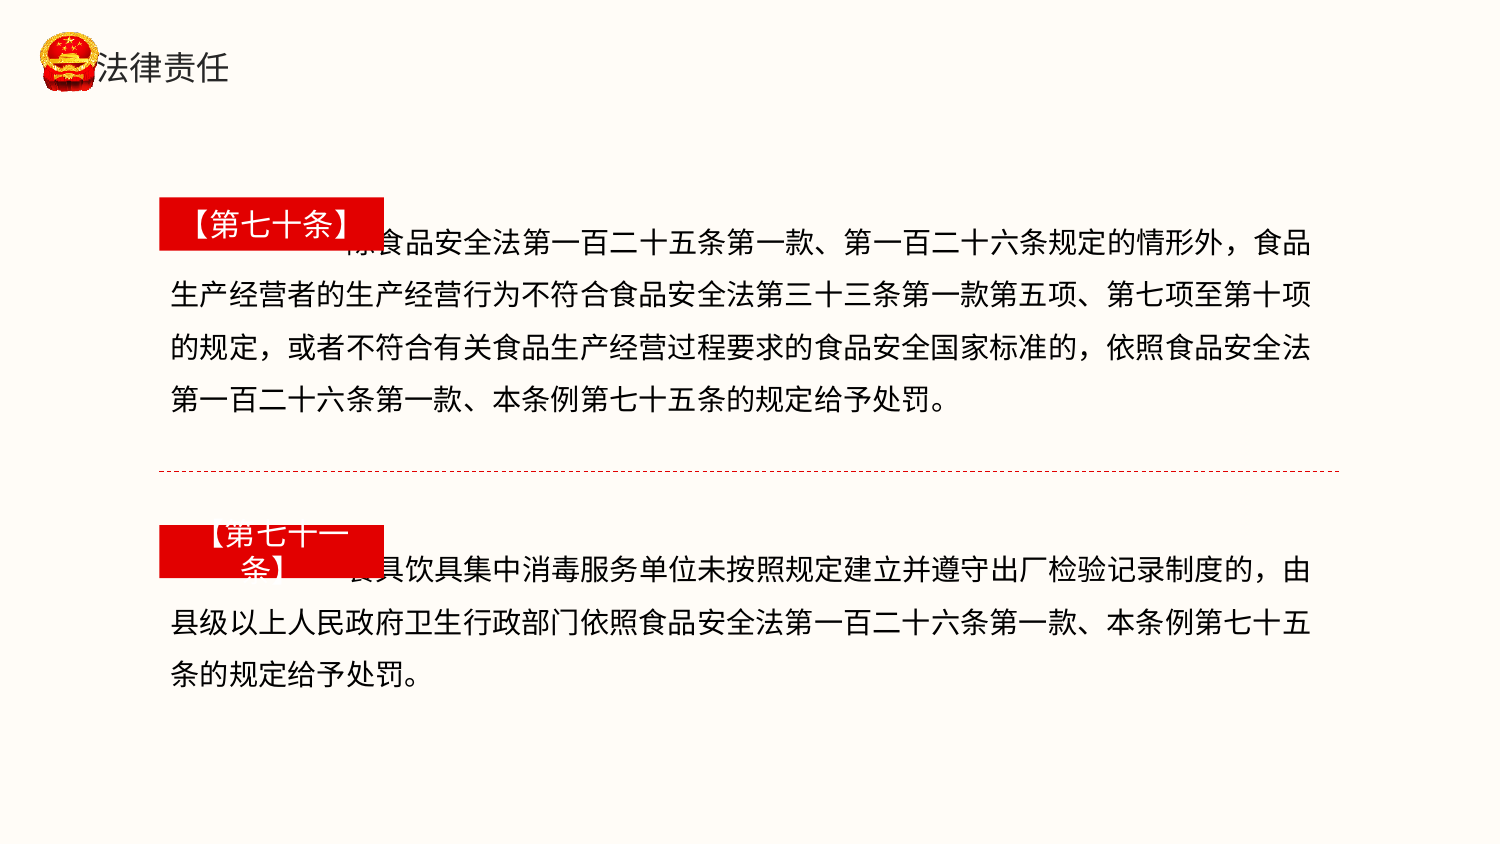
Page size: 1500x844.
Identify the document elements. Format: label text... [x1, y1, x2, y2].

text_box 法律责任 [81, 37, 588, 98]
text_box 【第七十一条】 [158, 524, 385, 579]
text_box 除食品安全法第一百二十五条第一款、第一百二十六条规定的情形外，食品生产经营者的生产经营行为不符合食品安全法第三十三条第一款第五项、第七项至第十项的规定，或者不符合有关食品生产经营过程要求的食品安全国家标准的，依照食品安全法第一百二十六条第一款、本条例第七十五条的规定给予处罚。 [159, 200, 1341, 422]
picture [31, 21, 104, 97]
text_box 【第七十条】 [158, 196, 385, 252]
text_box 餐具饮具集中消毒服务单位未按照规定建立并遵守出厂检验记录制度的，由县级以上人民政府卫生行政部门依照食品安全法第一百二十六条第一款、本条例第七十五条的规定给予处罚。 [159, 528, 1341, 698]
